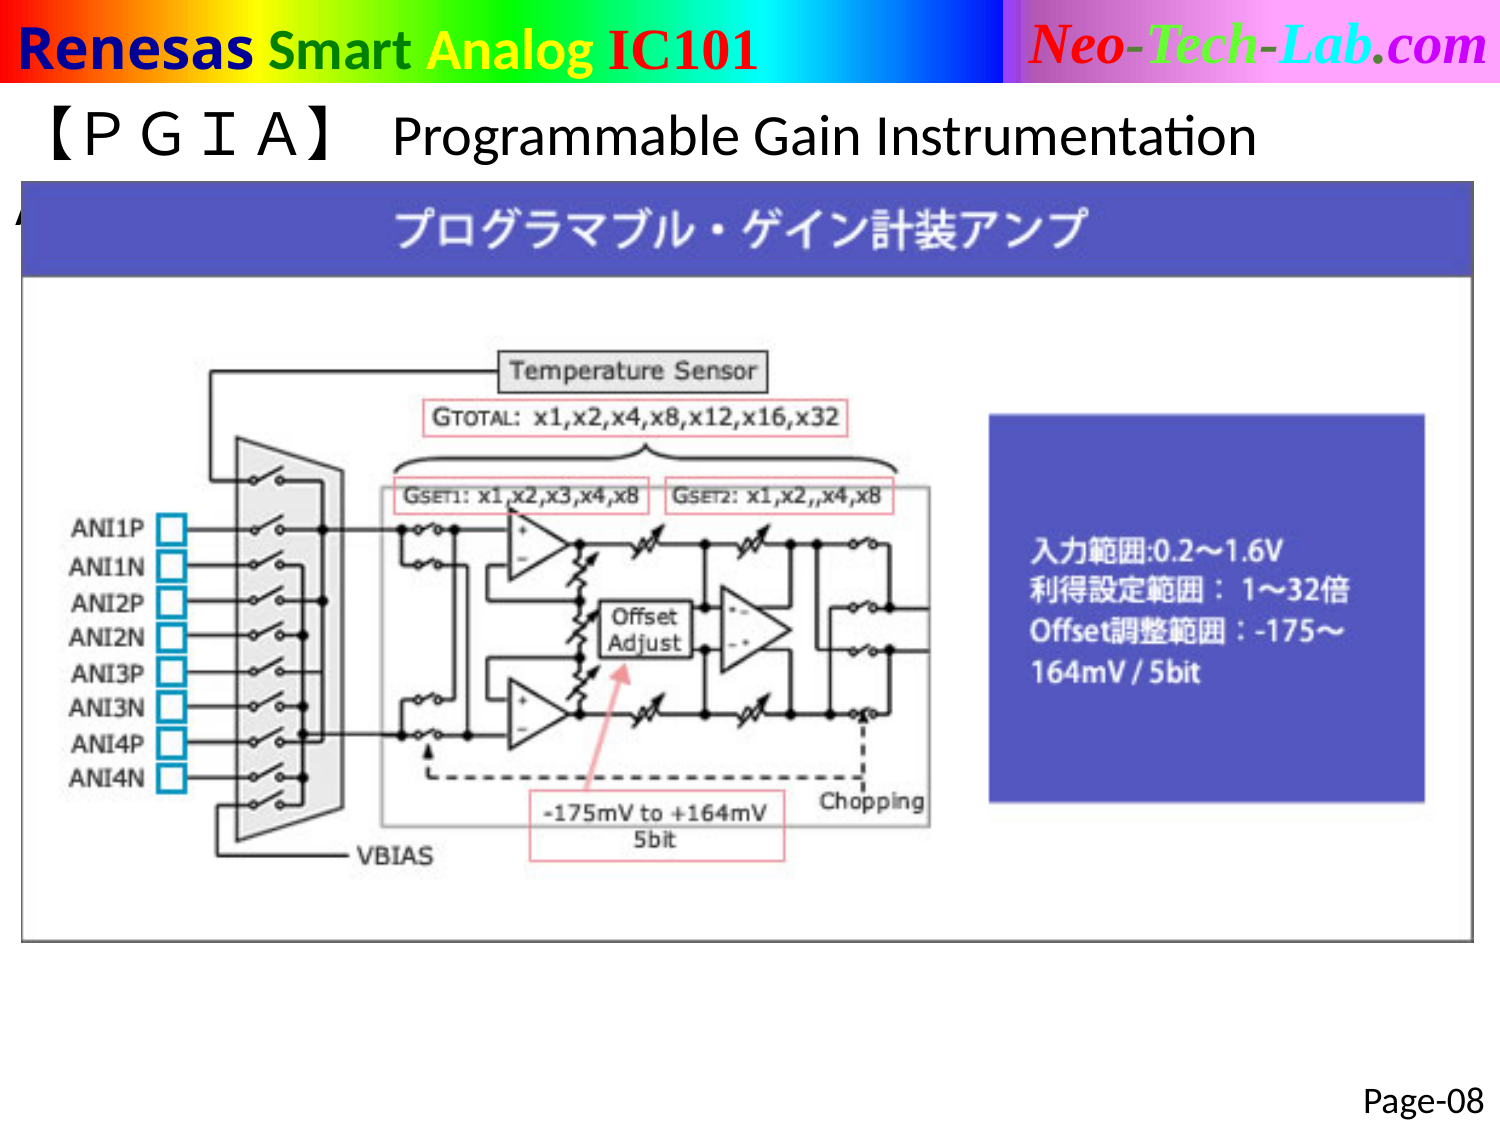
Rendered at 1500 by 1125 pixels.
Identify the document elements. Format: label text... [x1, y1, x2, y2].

text_box Page-08 [1334, 1068, 1500, 1125]
picture [21, 181, 1474, 943]
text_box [0, 0, 1500, 90]
text_box 【ＰＧＩＡ】 Programmable Gain Instrumentation Amplifier [1, 90, 1474, 245]
